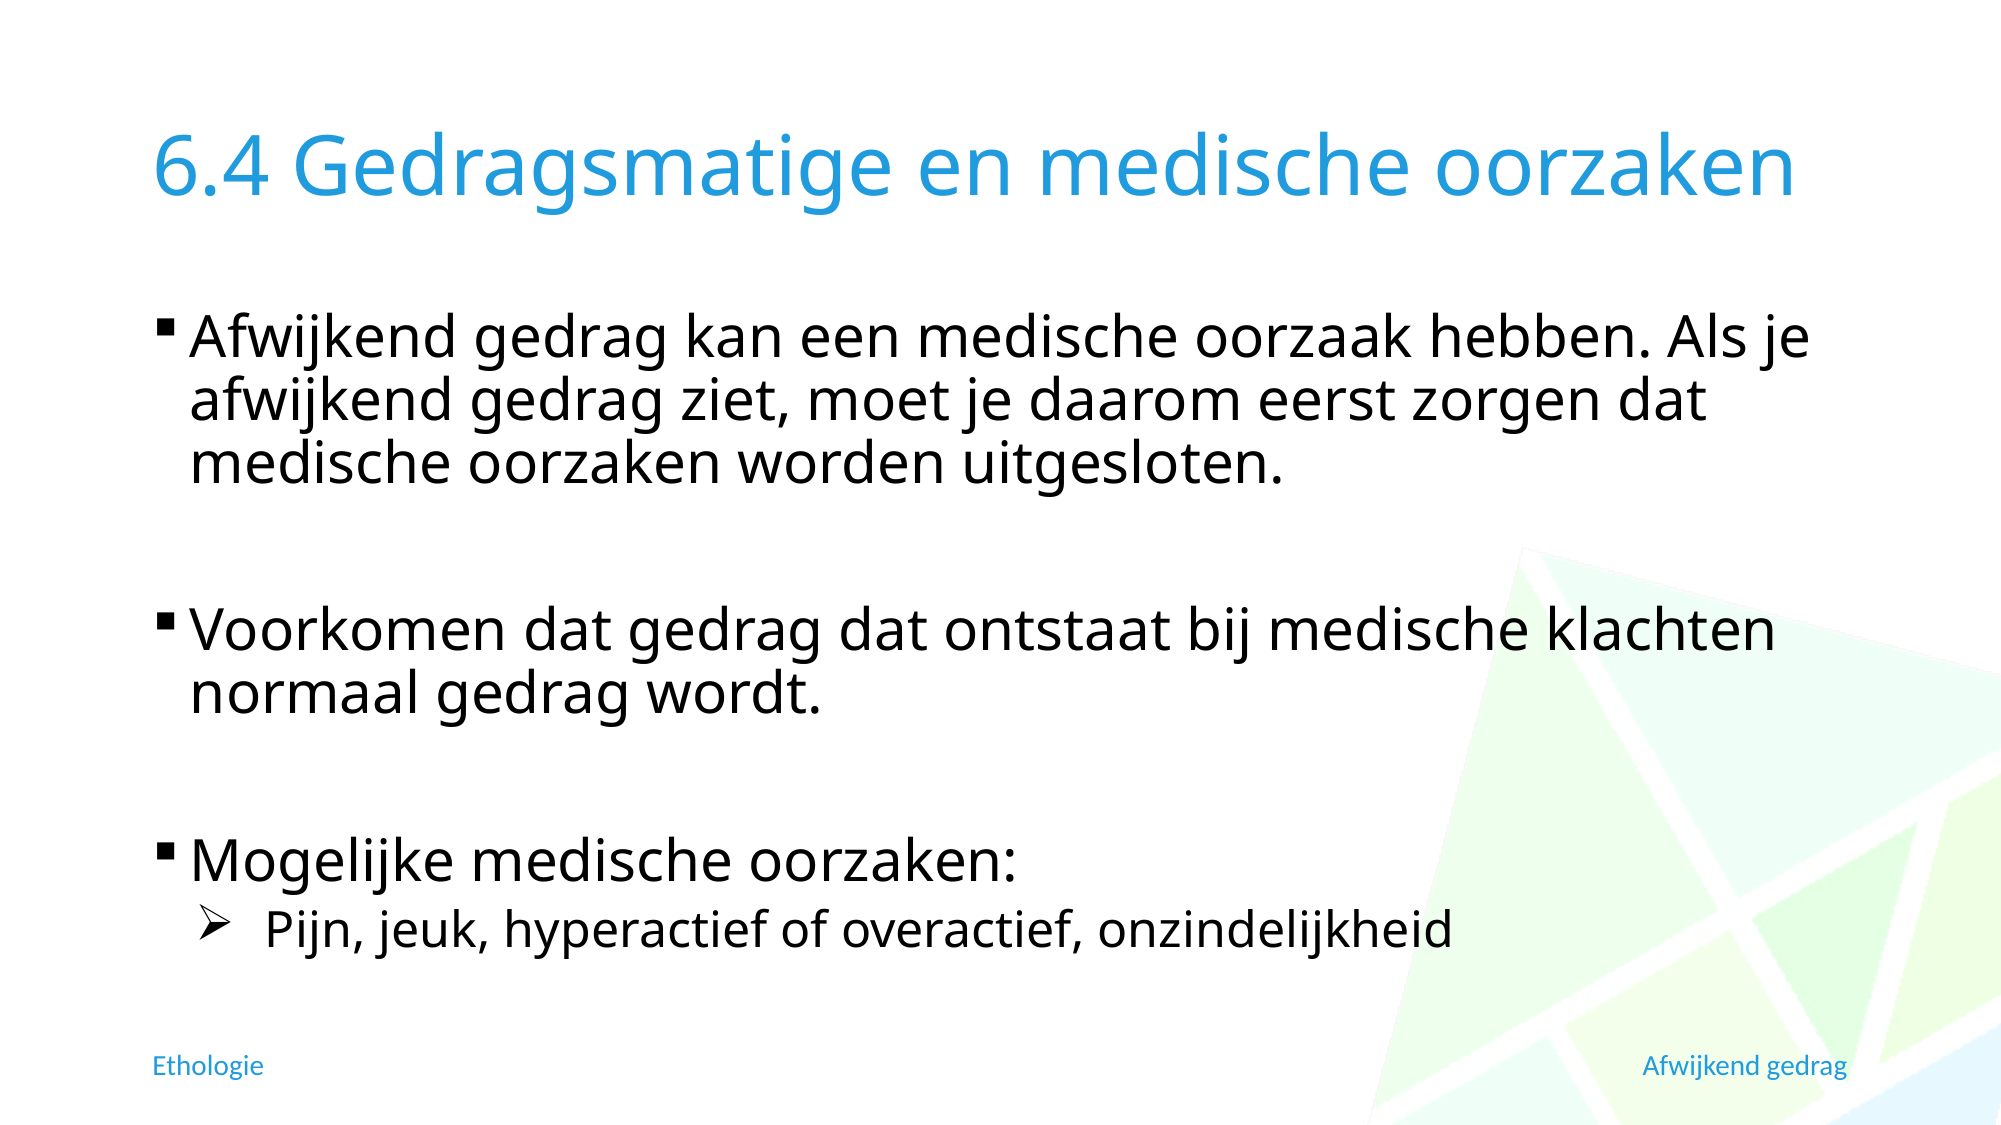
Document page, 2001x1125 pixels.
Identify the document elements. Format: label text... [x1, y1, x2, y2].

list Afwijkend gedrag kan een medische oorzaak hebben. Als je afwijkend gedrag ziet, moet je daarom eerst zorgen dat medische oorzaken worden uitgesloten. Voorkomen dat gedrag dat ontstaat bij medische klachten normaal gedrag wordt. Mogelijke medische oorzaken: Pijn, jeuk, hyperactief of overactief, onzindelijkheid [137, 299, 1863, 1014]
list Afwijkend gedrag [1412, 1042, 1863, 1103]
list Ethologie [137, 1042, 588, 1103]
title 6.4 Gedragsmatige en medische oorzaken [137, 59, 1863, 278]
